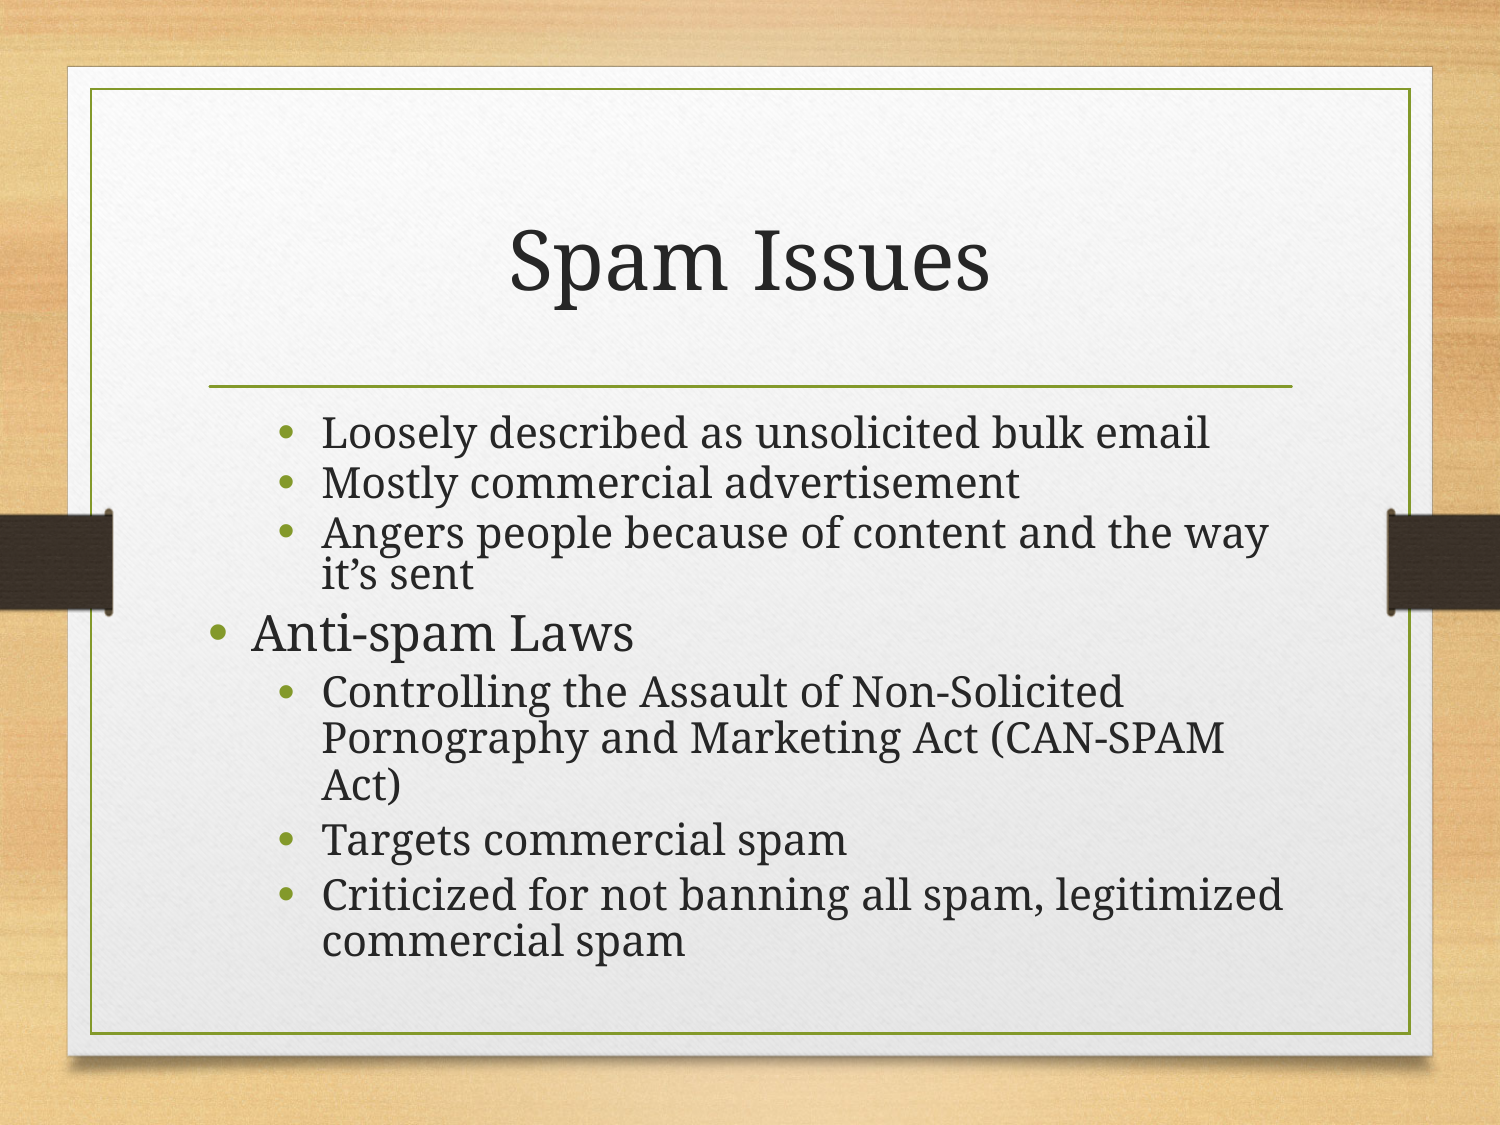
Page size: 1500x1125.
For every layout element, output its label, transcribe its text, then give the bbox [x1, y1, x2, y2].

title Spam Issues [193, 150, 1309, 365]
picture [0, 0, 1500, 1125]
list Loosely described as unsolicited bulk email Mostly commercial advertisement Angers people because of content and the way it’s sent Anti-spam Laws Controlling the Assault of Non-Solicited Pornography and Marketing Act (CAN-SPAM Act) Targets commercial spam Criticized for not banning all spam, legitimized commercial spam [193, 408, 1309, 974]
